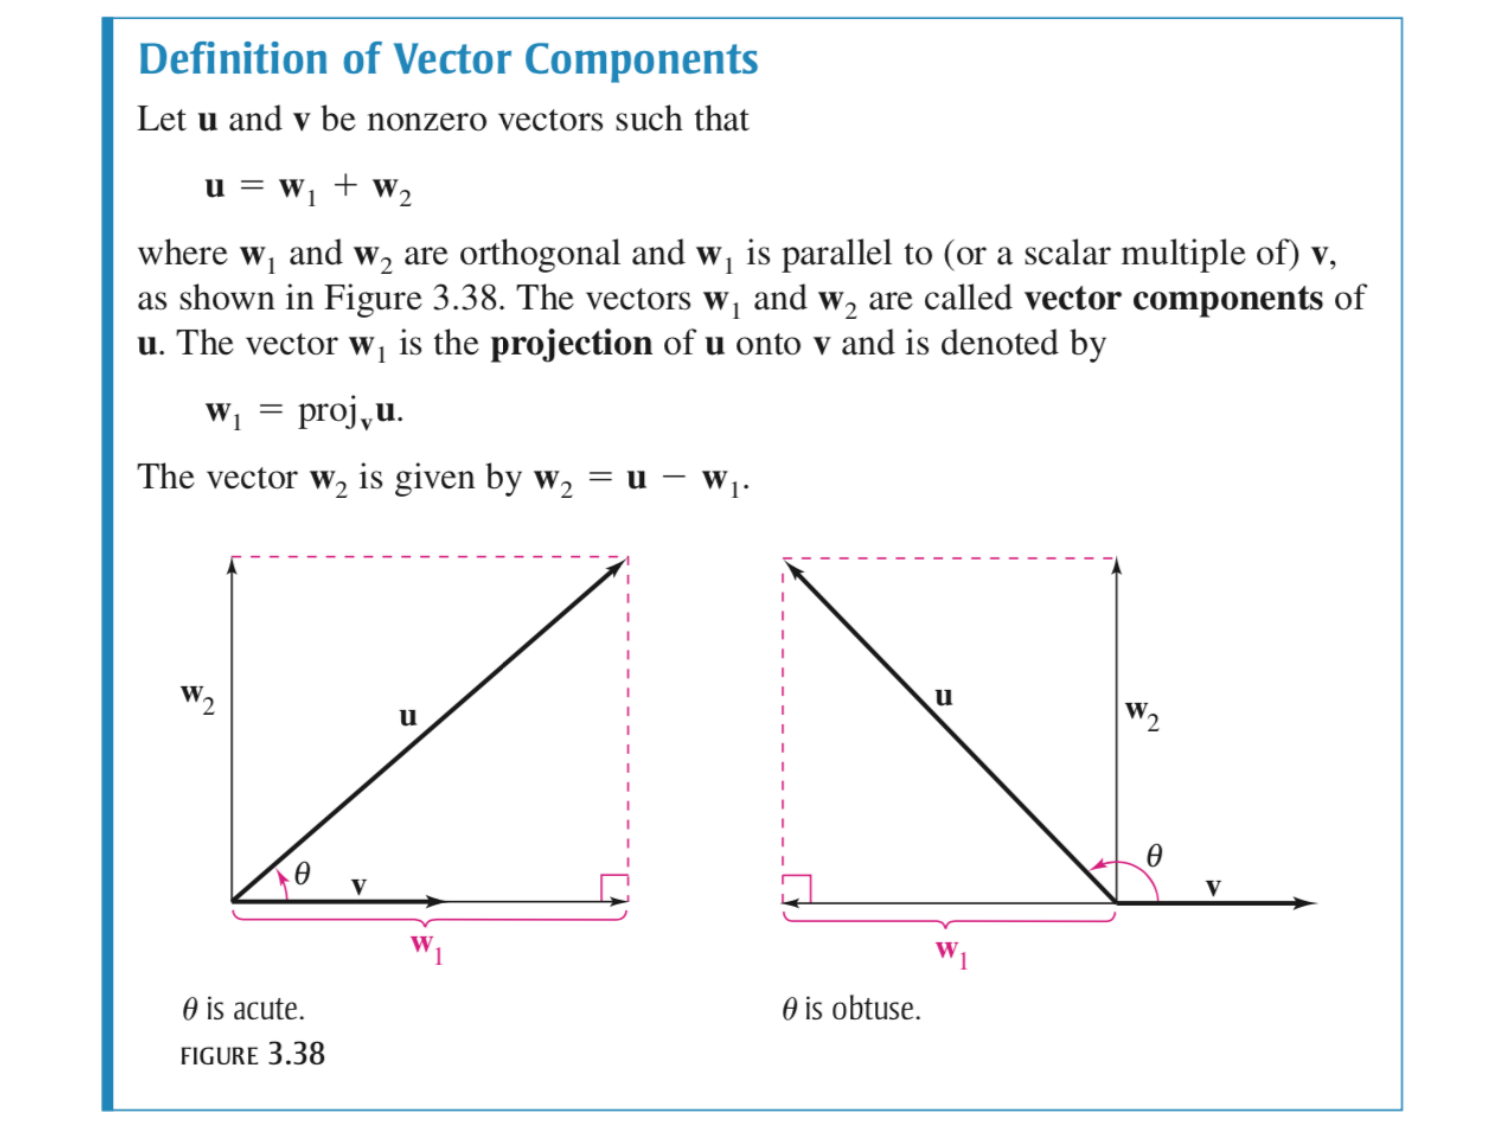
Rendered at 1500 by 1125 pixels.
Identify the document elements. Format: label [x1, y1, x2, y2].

list [0, 0, 1500, 1125]
